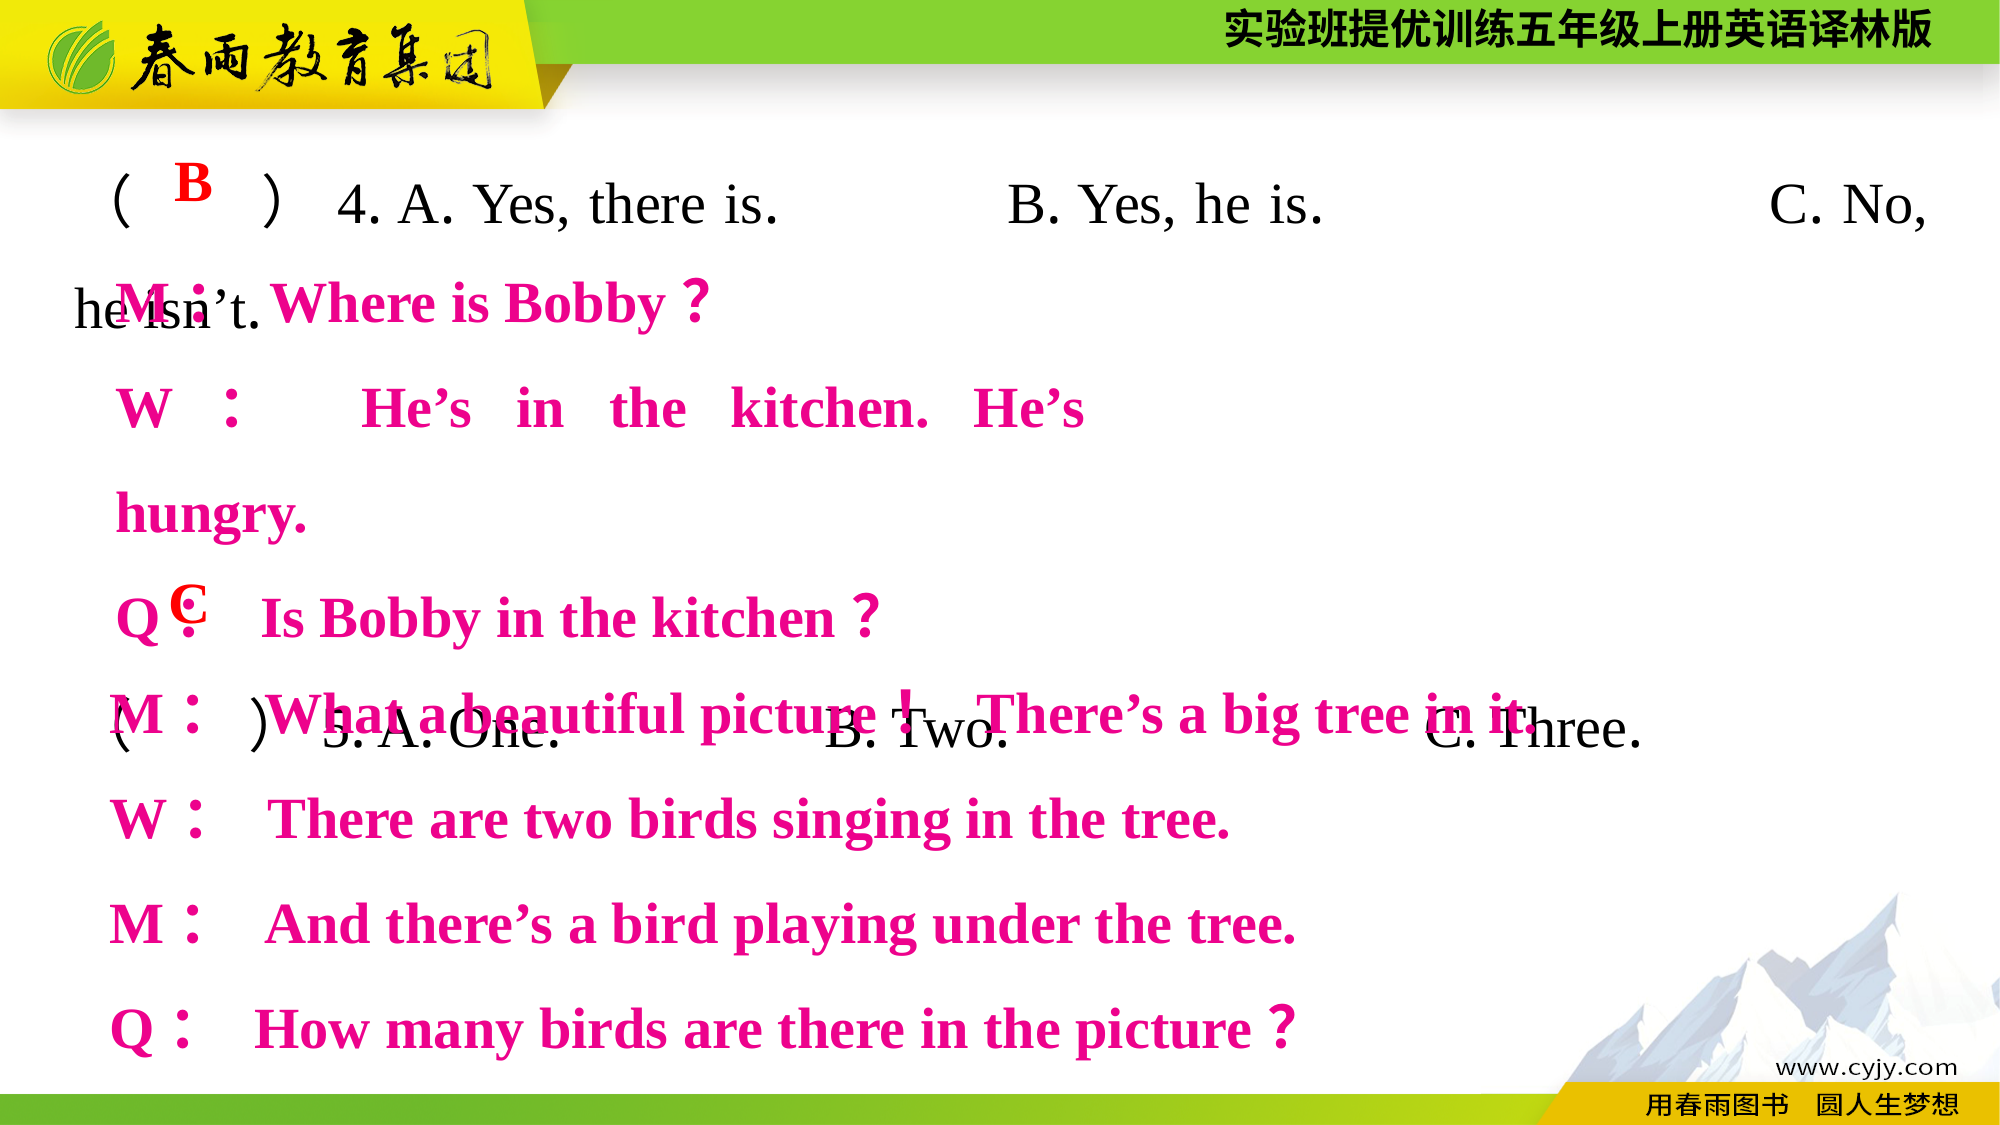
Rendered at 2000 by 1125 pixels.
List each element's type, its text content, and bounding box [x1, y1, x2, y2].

text_box M： What a beautiful picture！ There’s a big tree in it. W： There are two birds singing in the tree. M： And there’s a bird playing under the tree. Q： How many birds are there in the picture？ [94, 632, 1804, 1068]
list （ ）4. A. Yes, there is. B. Yes, he is. C. No, he isn’t. （ ）5. A. One. B. Two. C. Three. [59, 122, 1944, 668]
text_box C [154, 558, 226, 643]
text_box B [160, 135, 229, 221]
picture [0, 0, 2000, 1125]
text_box M： Where is Bobby？ W： He’s in the kitchen. He’s hungry. Q： Is Bobby in the kitchen？ [100, 222, 1100, 632]
